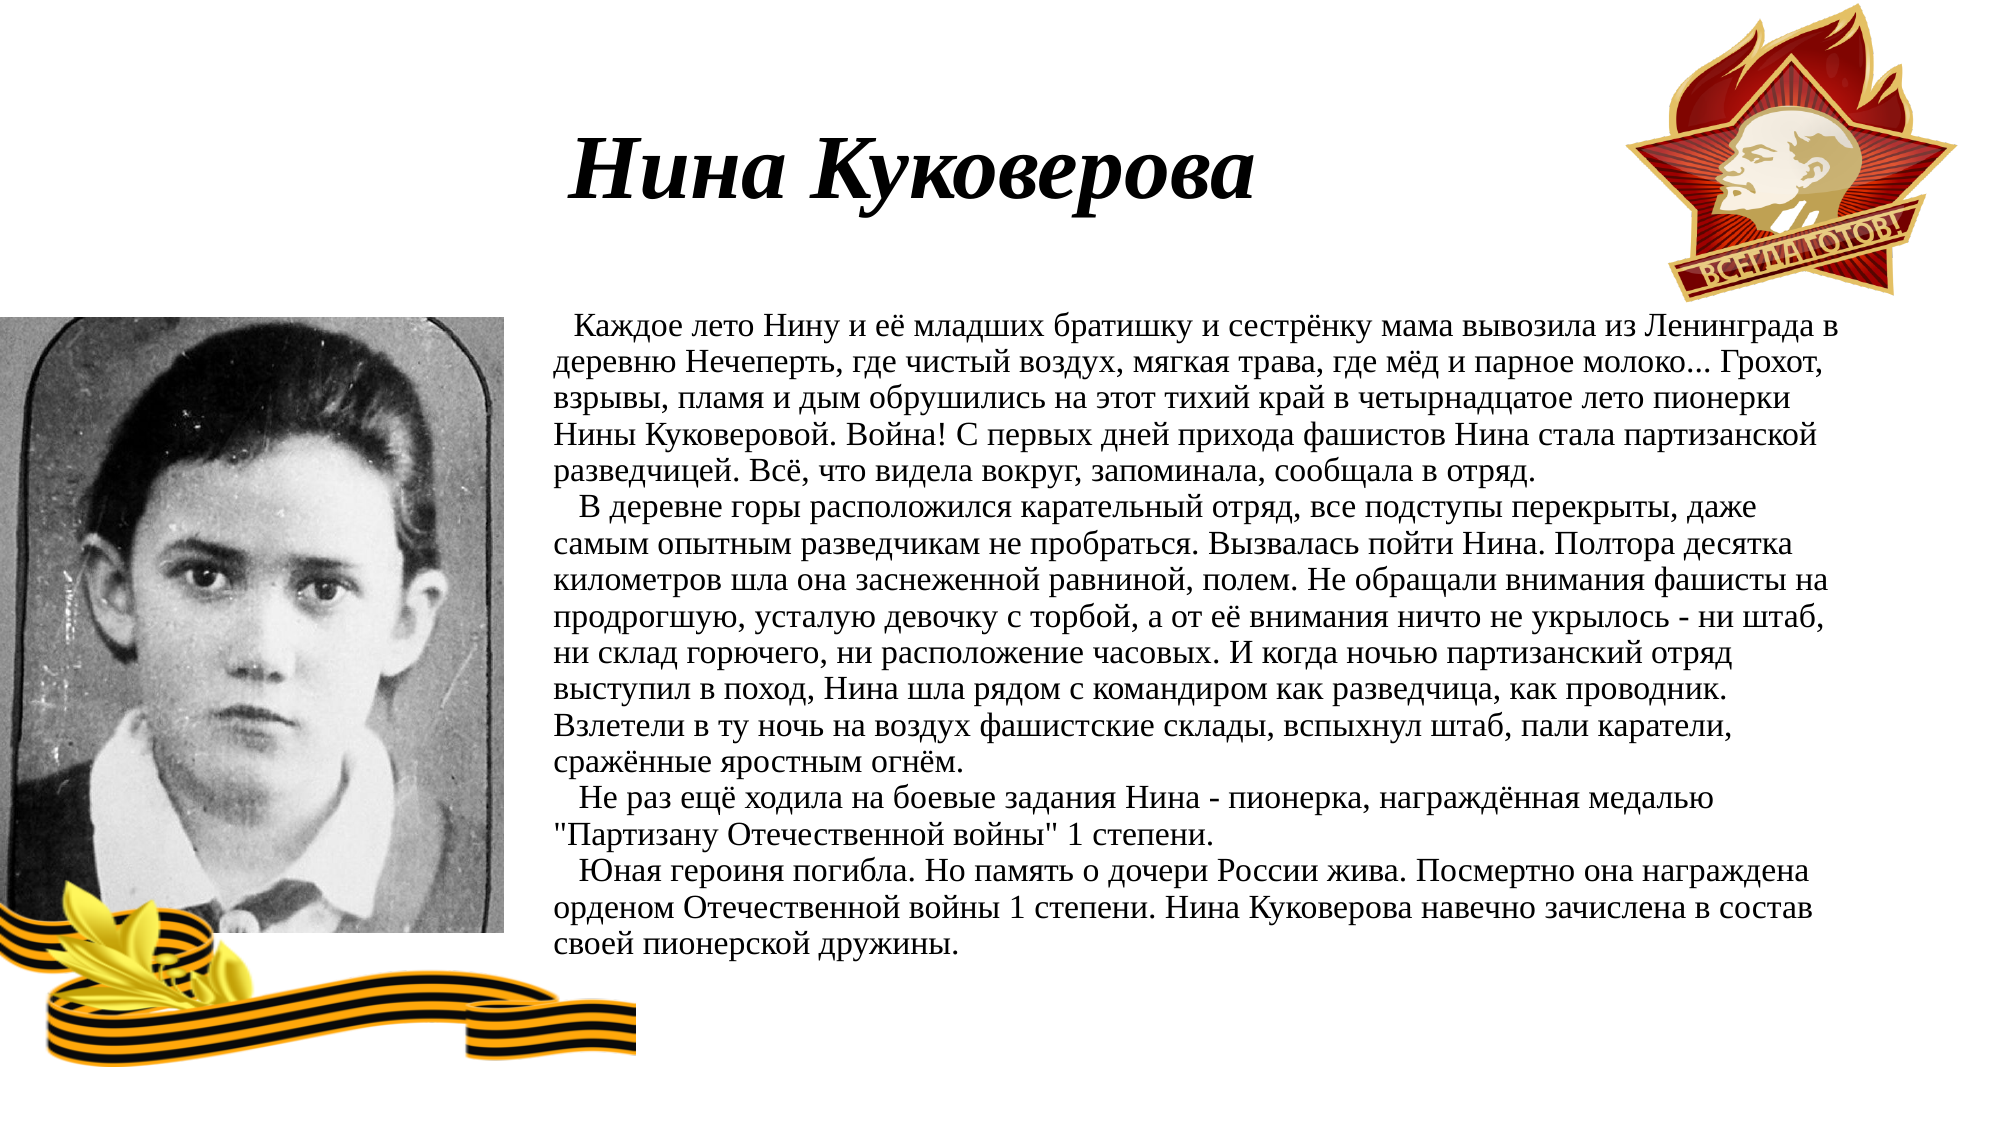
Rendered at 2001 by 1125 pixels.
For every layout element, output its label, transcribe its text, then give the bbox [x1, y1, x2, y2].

picture [1616, 0, 1966, 306]
picture [0, 317, 636, 1067]
title Нина Куковерова [553, 59, 1616, 278]
list Каждое лето Нину и её младших братишку и сестрёнку мама вывозила из Ленинграда в деревню Нечеперть, где чистый воздух, мягкая трава, где мёд и парное молоко... Грохот, взрывы, пламя и дым обрушились на этот тихий край в четырнадцатое лето пионерки Нины Куковеровой. Война! С первых дней прихода фашистов Нина стала партизанской разведчицей. Всё, что видела вокруг, запоминала, сообщала в отряд. В деревне горы расположился карательный отряд, все подступы перекрыты, даже самым опытным разведчикам не пробраться. Вызвалась пойти Нина. Полтора десятка километров шла она заснеженной равниной, полем. Не обращали внимания фашисты на продрогшую, усталую девочку с торбой, а от её внимания ничто не укрылось - ни штаб, ни склад горючего, ни расположение часовых. И когда ночью партизанский отряд выступил в поход, Нина шла рядом с командиром как разведчица, как проводник. Взлетели в ту ночь на воздух фашистские склады, вспыхнул штаб, пали каратели, сражённые яростным огнём. Не раз ещё ходила на боевые задания Нина - пионерка, награждённая медалью "Партизану Отечественной войны" 1 степени. Юная героиня погибла. Но память о дочери России жива. Посмертно она награждена орденом Отечественной войны 1 степени. Нина Куковерова навечно зачислена в состав своей пионерской дружины. [503, 299, 1863, 1014]
